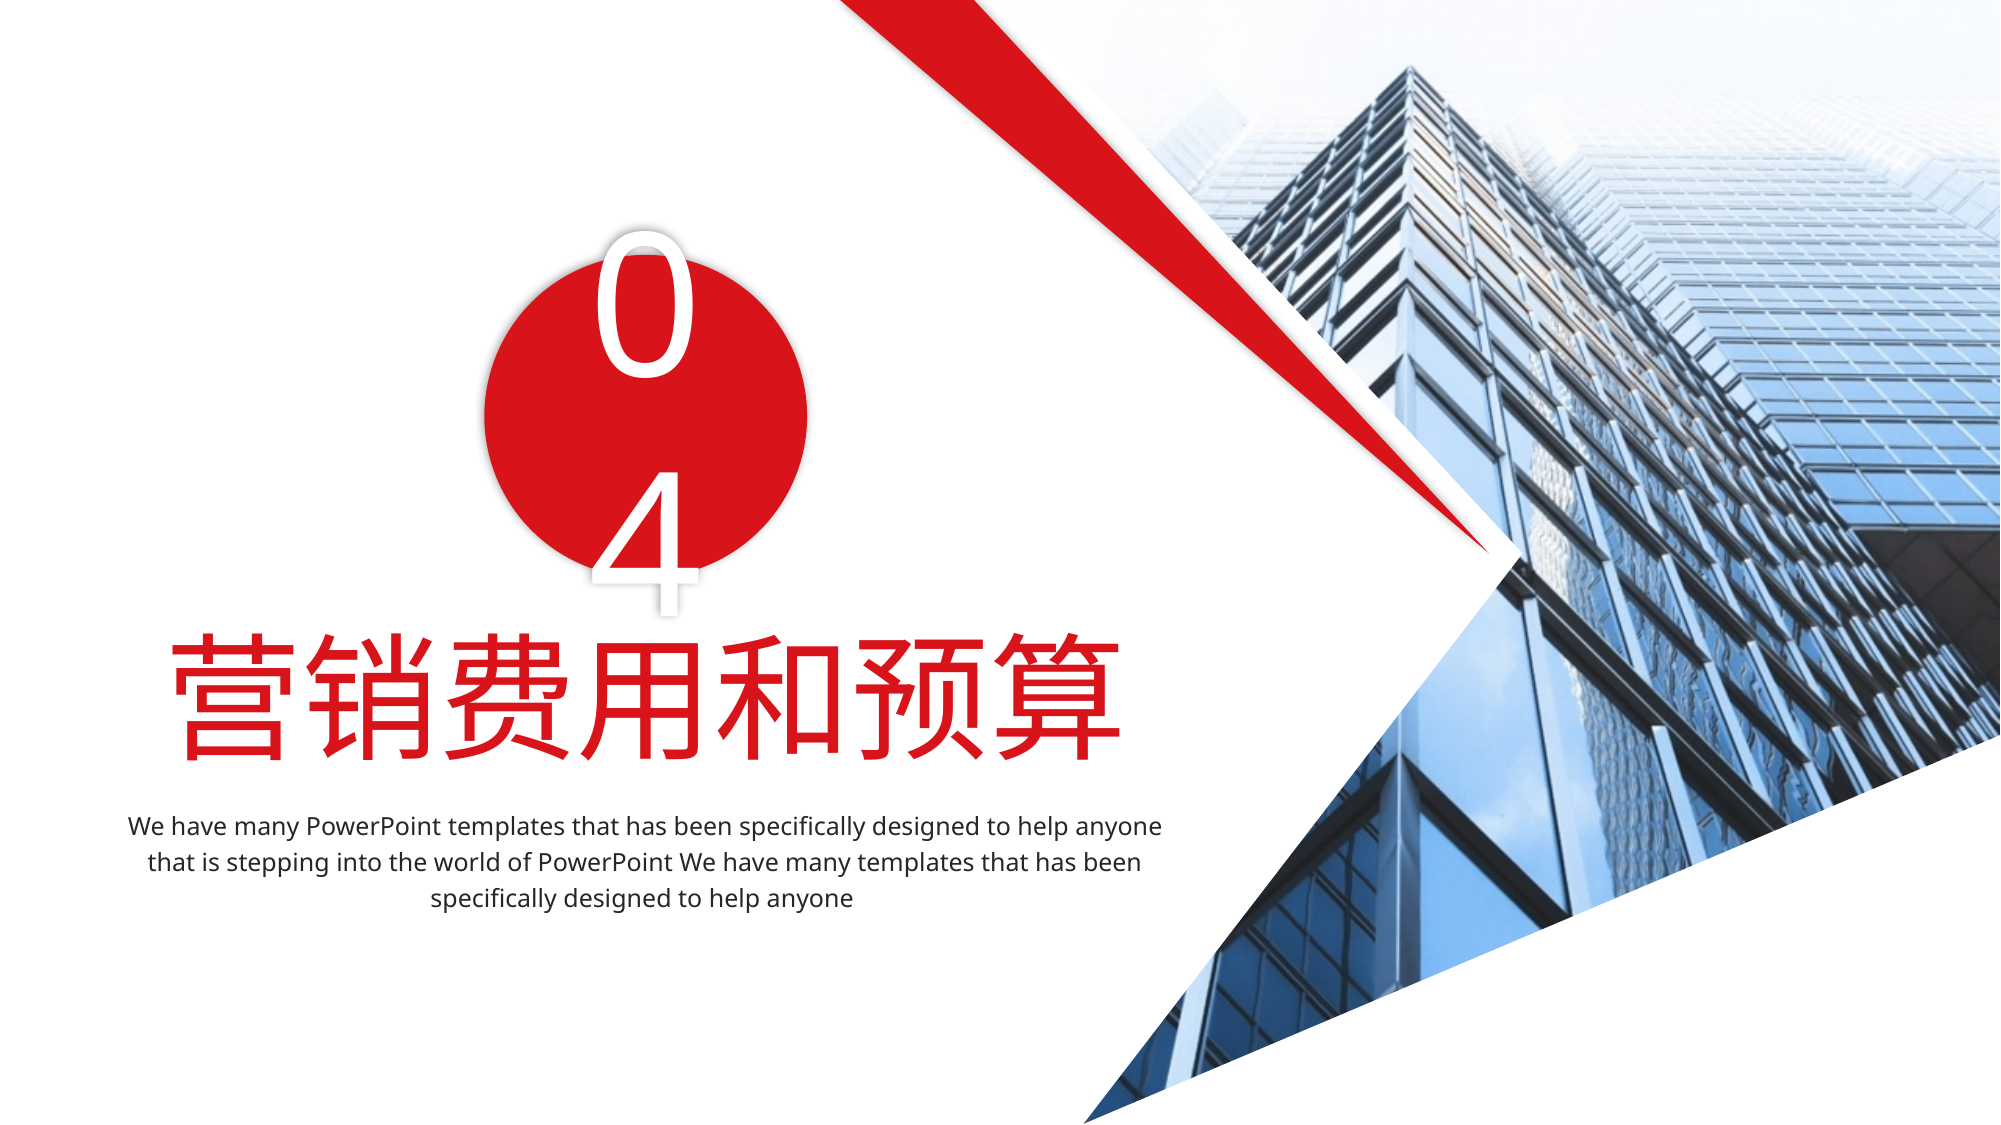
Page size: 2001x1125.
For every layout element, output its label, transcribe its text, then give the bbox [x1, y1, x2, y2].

text_box We have many PowerPoint templates that has been specifically designed to help anyone that is stepping into the world of PowerPoint We have many templates that has been specifically designed to help anyone [96, 797, 1196, 920]
text_box 营销费用和预算 [149, 604, 1142, 785]
text_box [1007, 0, 2000, 1124]
text_box [838, 0, 1490, 555]
text_box 04 [483, 253, 809, 579]
